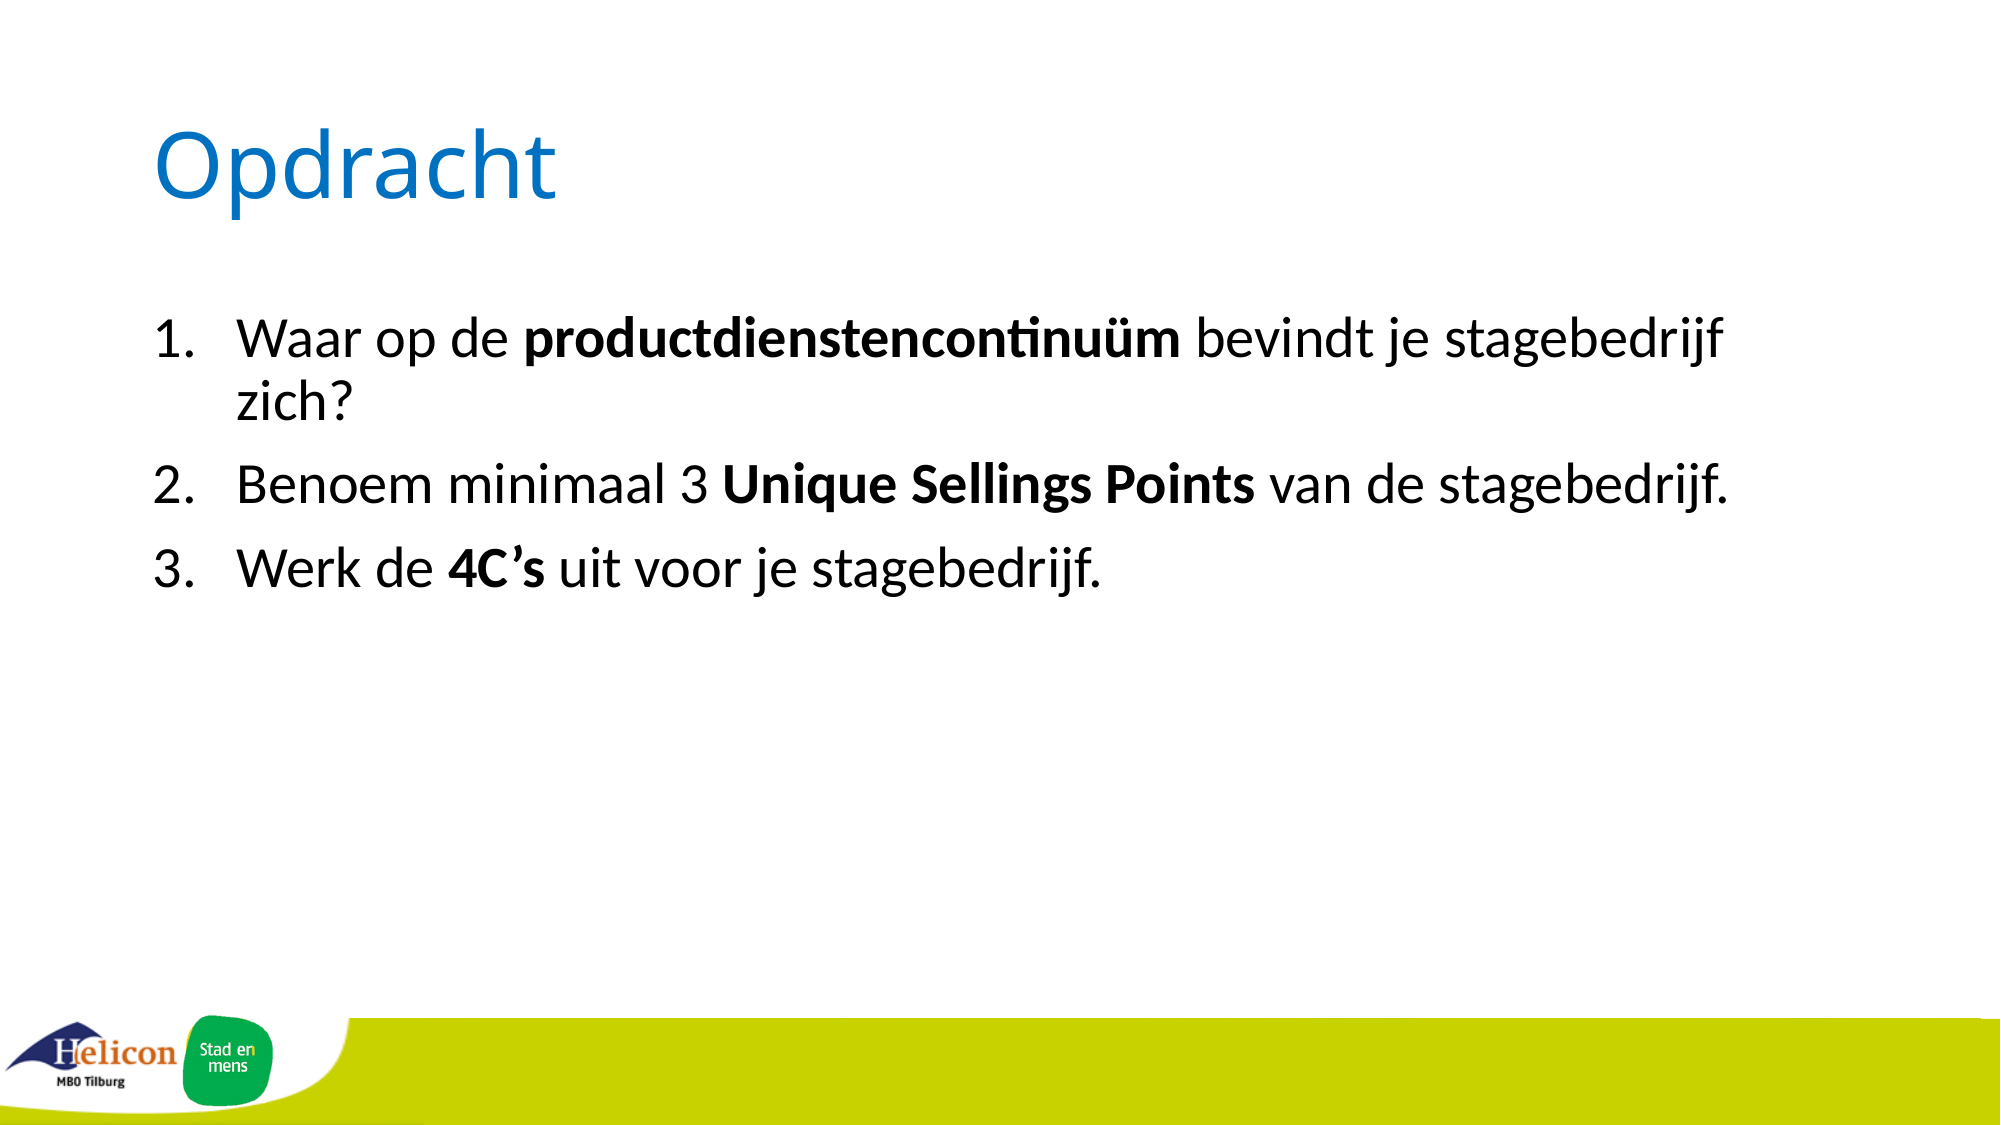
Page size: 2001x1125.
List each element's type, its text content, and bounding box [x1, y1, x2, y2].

title Opdracht [137, 59, 1863, 278]
list Waar op de productdienstencontinuüm bevindt je stagebedrijf zich? Benoem minimaal 3 Unique Sellings Points van de stagebedrijf. Werk de 4C’s uit voor je stagebedrijf. [137, 299, 1863, 1014]
picture [0, 1014, 424, 1125]
